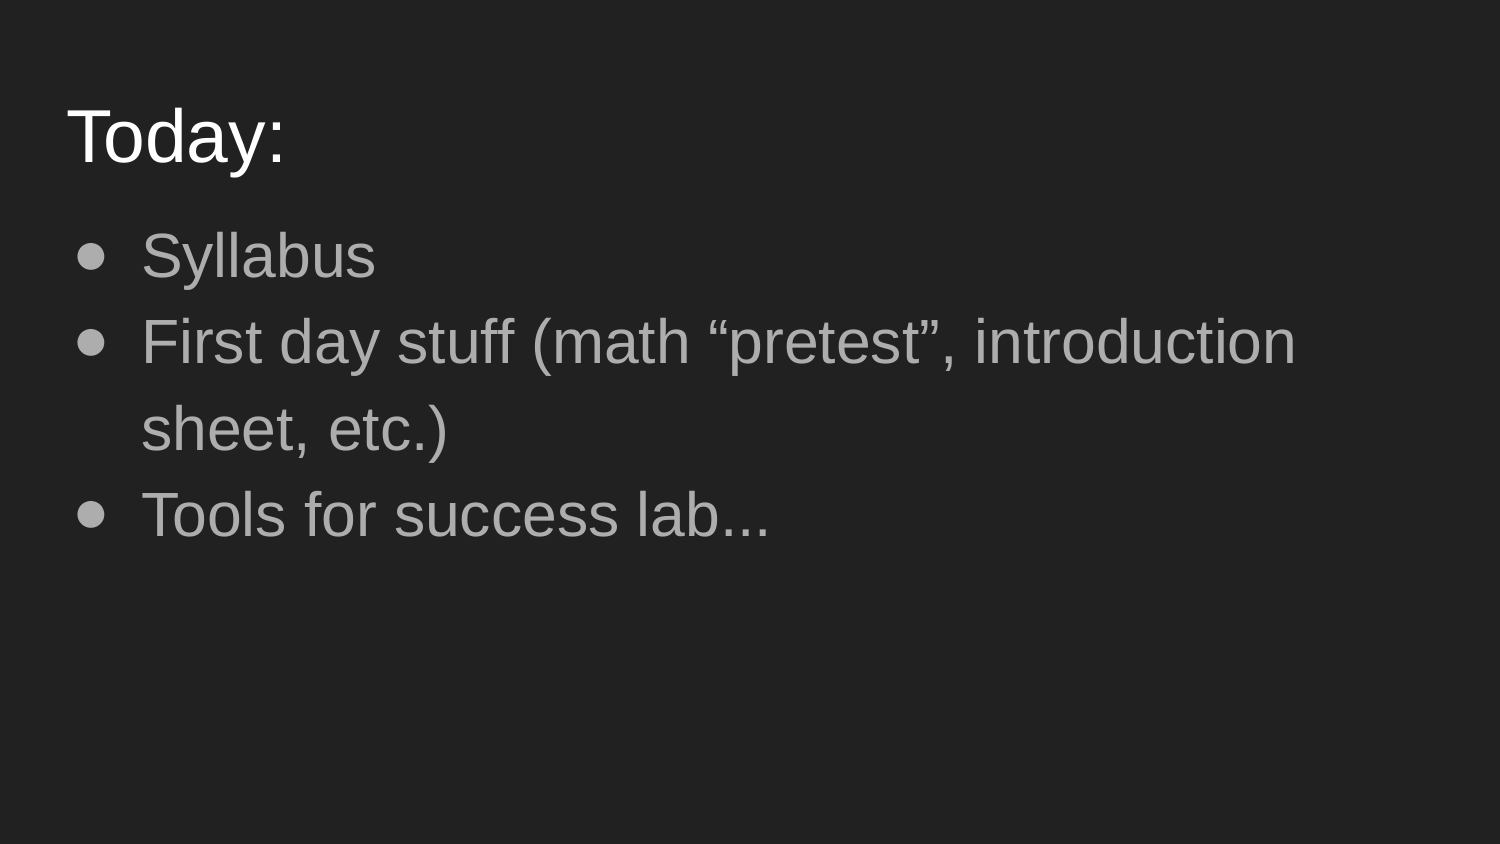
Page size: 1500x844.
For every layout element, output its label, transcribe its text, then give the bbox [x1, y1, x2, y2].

list Syllabus First day stuff (math “pretest”, introduction sheet, etc.) Tools for success lab... [51, 189, 1449, 750]
title Today: [51, 72, 1449, 167]
